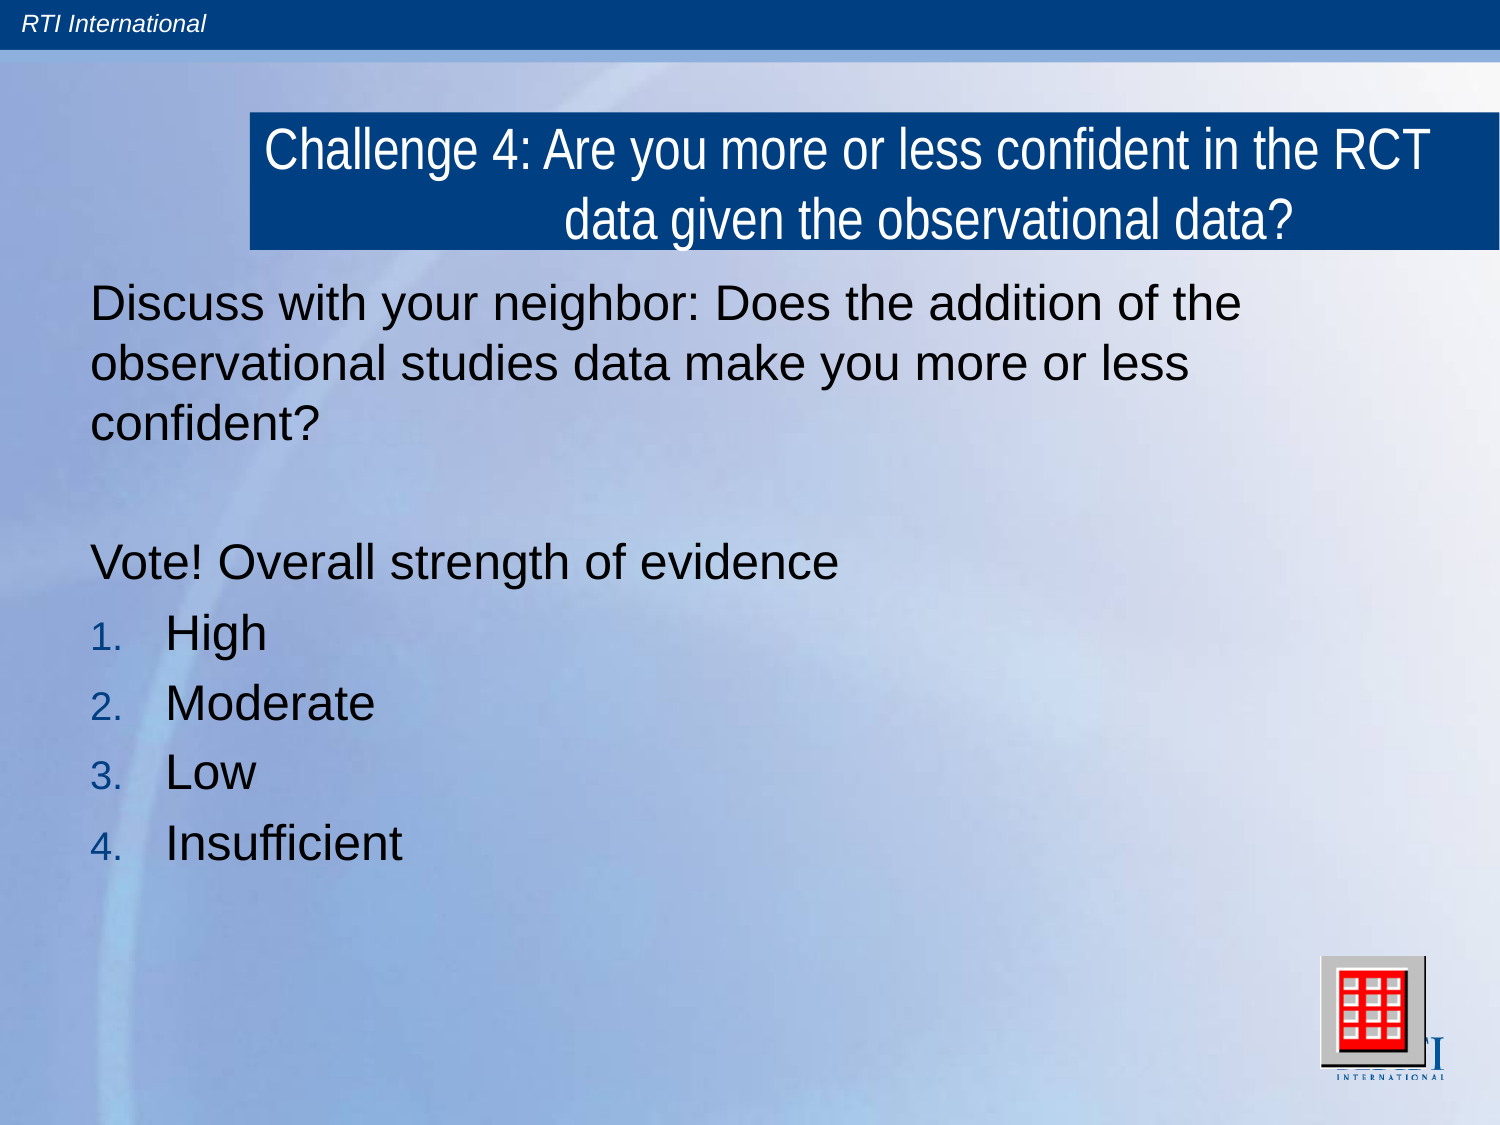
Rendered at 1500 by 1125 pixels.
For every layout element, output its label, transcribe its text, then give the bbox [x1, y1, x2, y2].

title Challenge 4: Are you more or less confident in the RCT data given the observational data? [249, 111, 1500, 251]
picture [0, 63, 1500, 1125]
list Discuss with your neighbor: Does the addition of the observational studies data make you more or less confident? Vote! Overall strength of evidence High Moderate Low Insufficient [74, 262, 1426, 1006]
